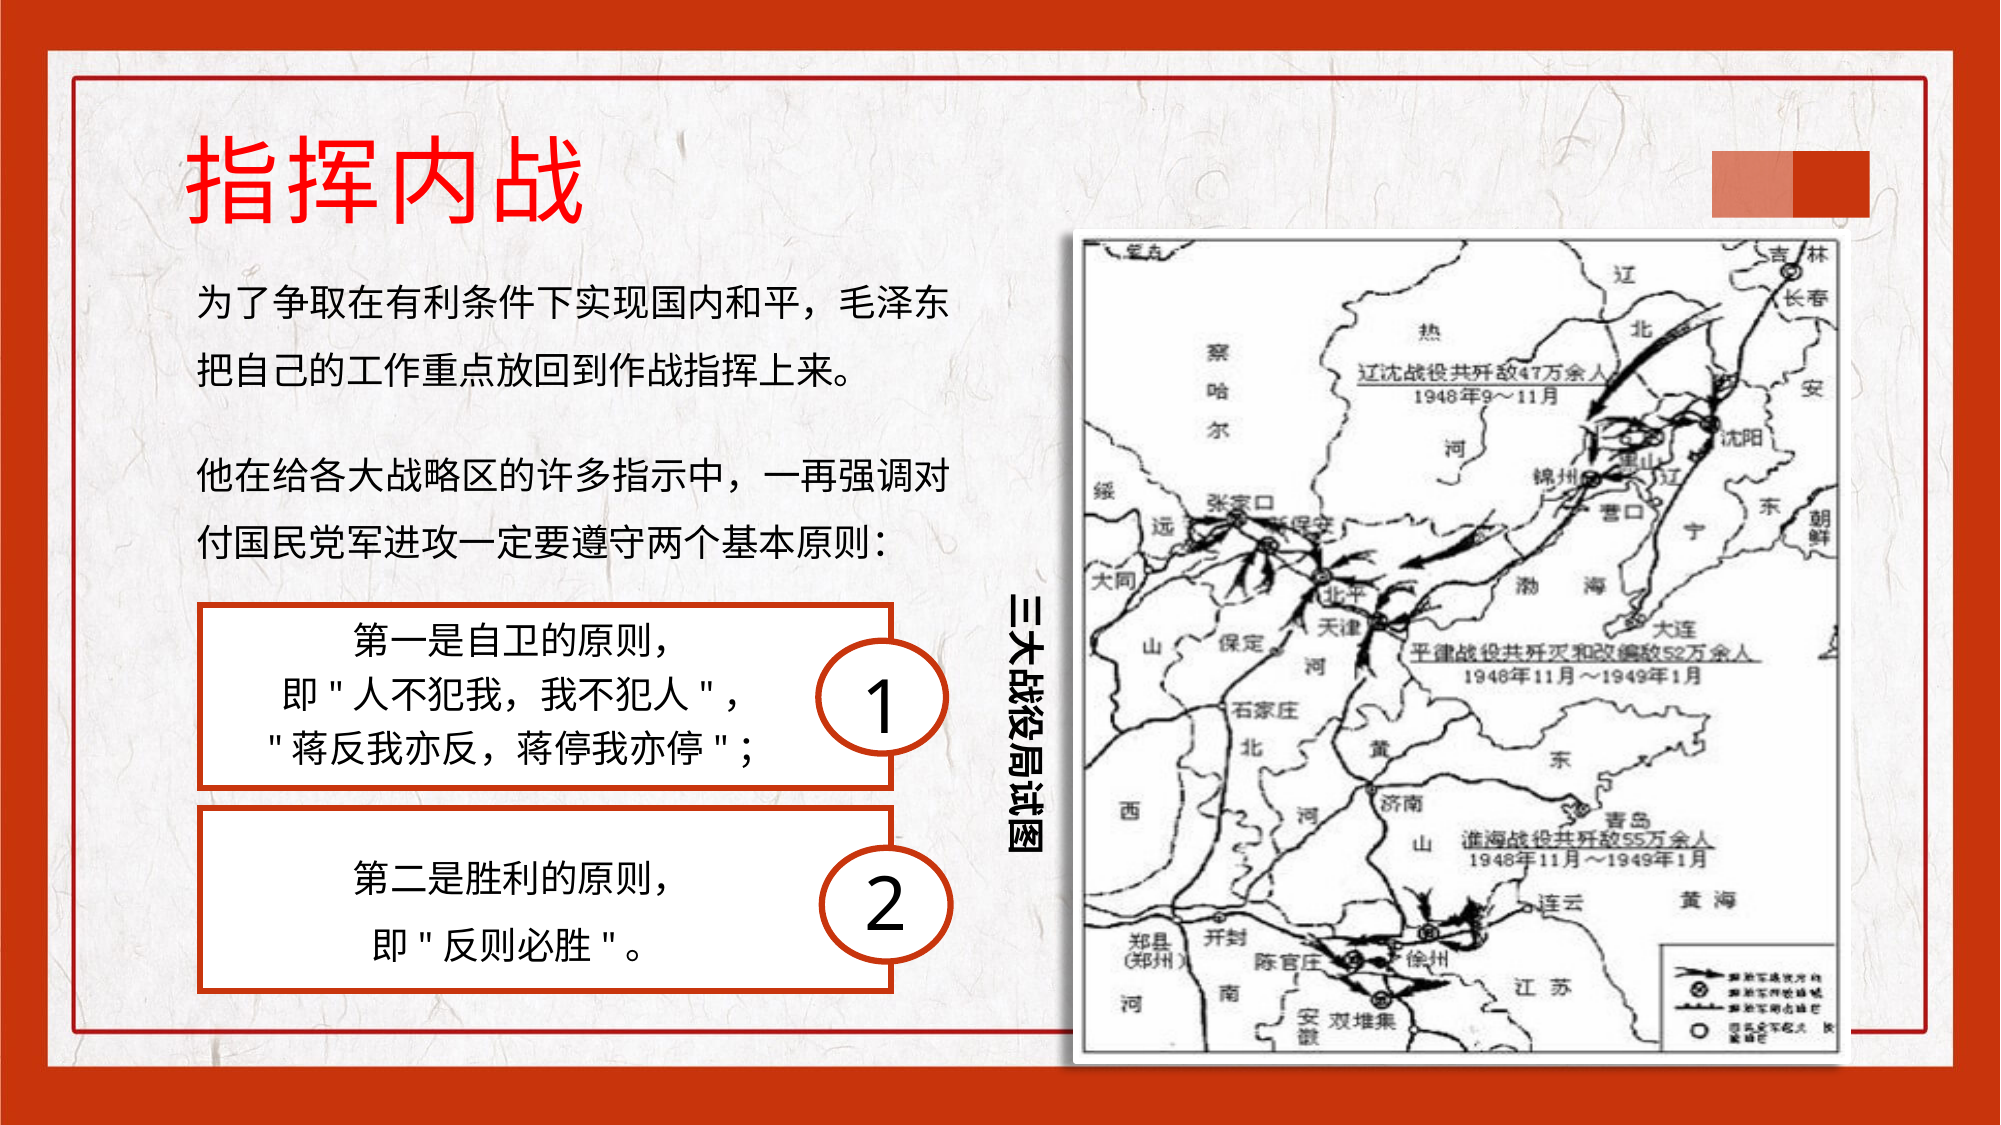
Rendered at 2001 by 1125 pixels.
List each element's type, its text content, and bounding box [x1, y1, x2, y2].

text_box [199, 808, 951, 992]
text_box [199, 604, 946, 788]
text_box 三大战役局试图 [981, 577, 1057, 858]
text_box 为了争取在有利条件下实现国内和平，毛泽东把自己的工作重点放回到作战指挥上来。 他在给各大战略区的许多指示中，一再强调对付国民党军进攻一定要遵守两个基本原则： [181, 249, 967, 572]
text_box 指挥内战 [168, 113, 710, 244]
picture [0, 0, 2000, 1125]
